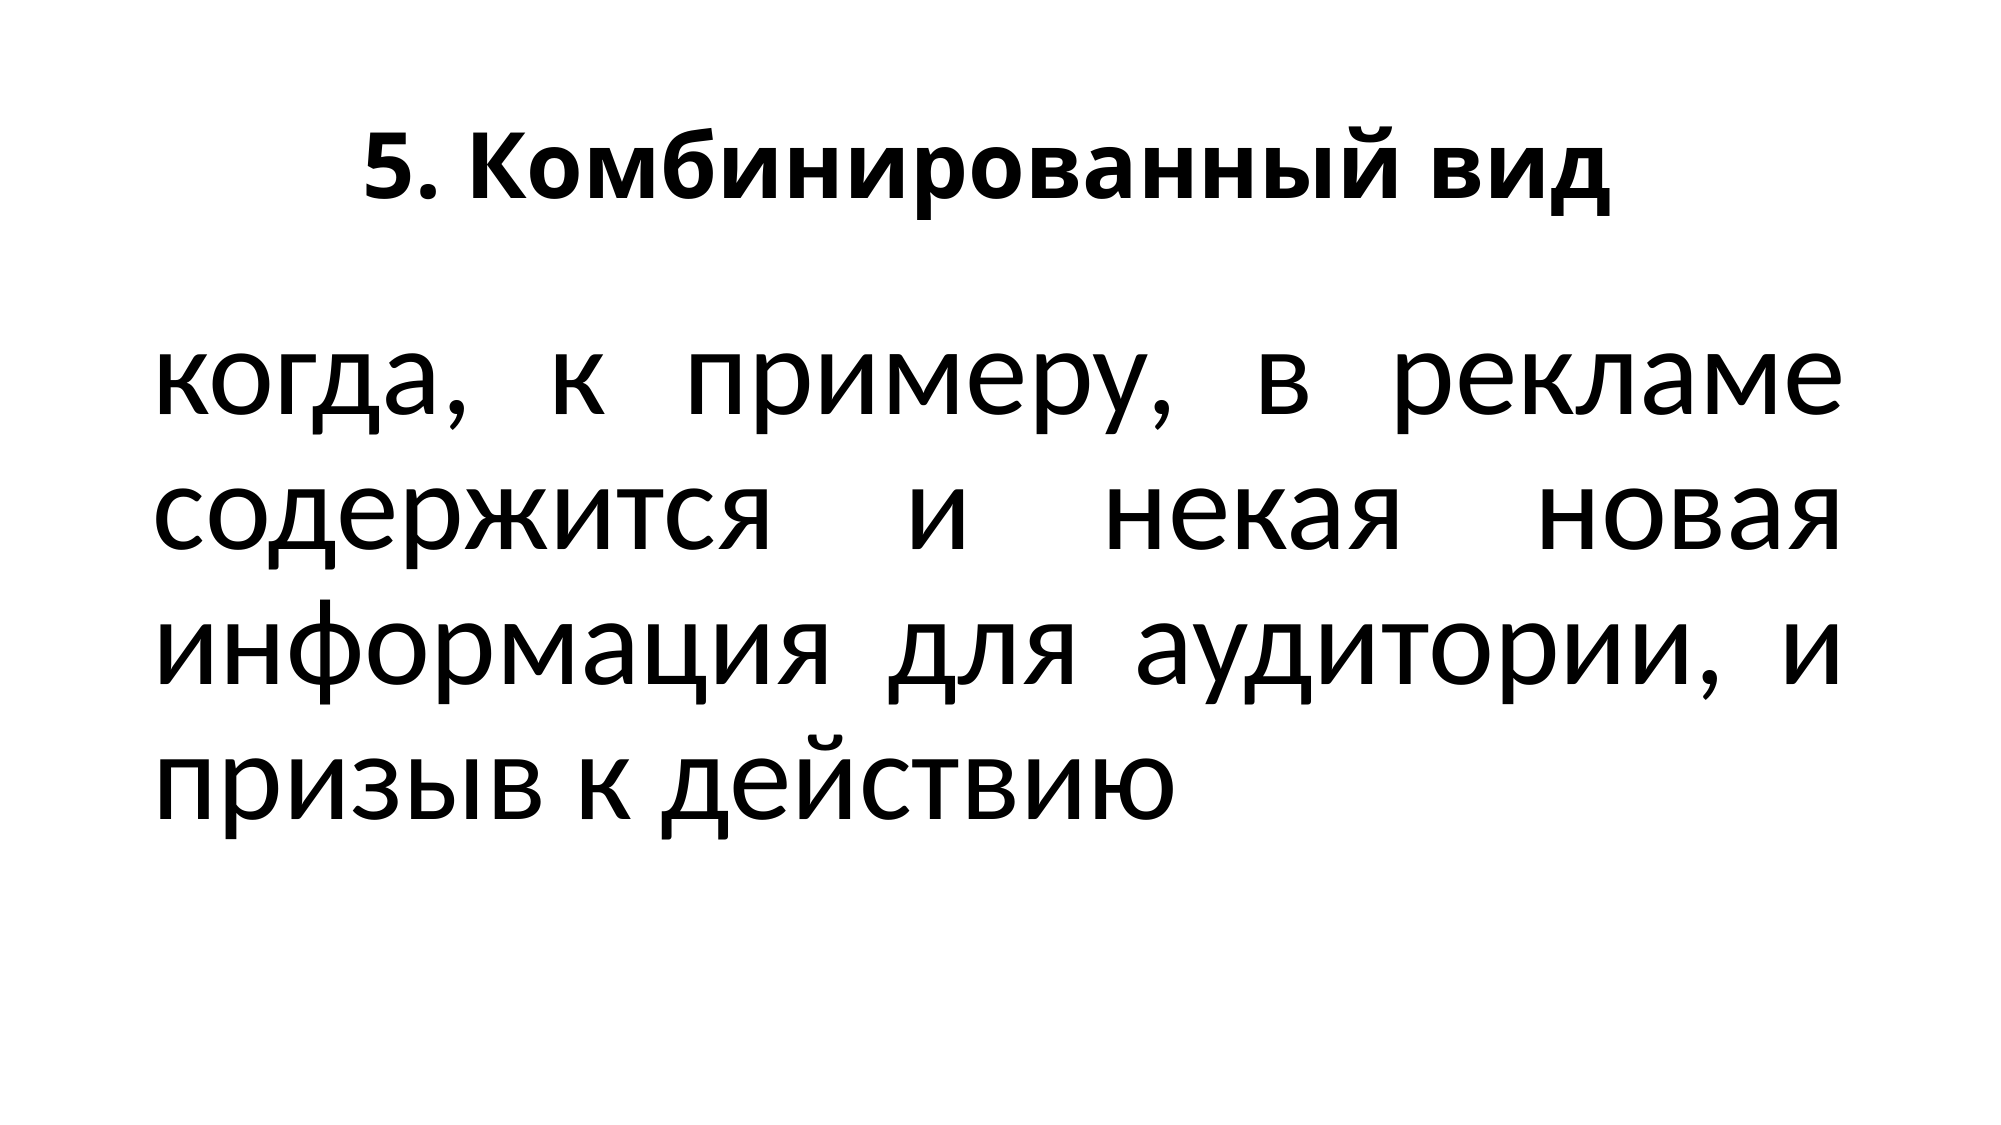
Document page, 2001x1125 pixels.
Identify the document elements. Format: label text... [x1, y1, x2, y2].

title 5. Комбинированный вид [137, 59, 1863, 278]
list когда, к примеру, в рекламе содержится и некая новая информация для аудитории, и призыв к действию [137, 299, 1863, 1014]
